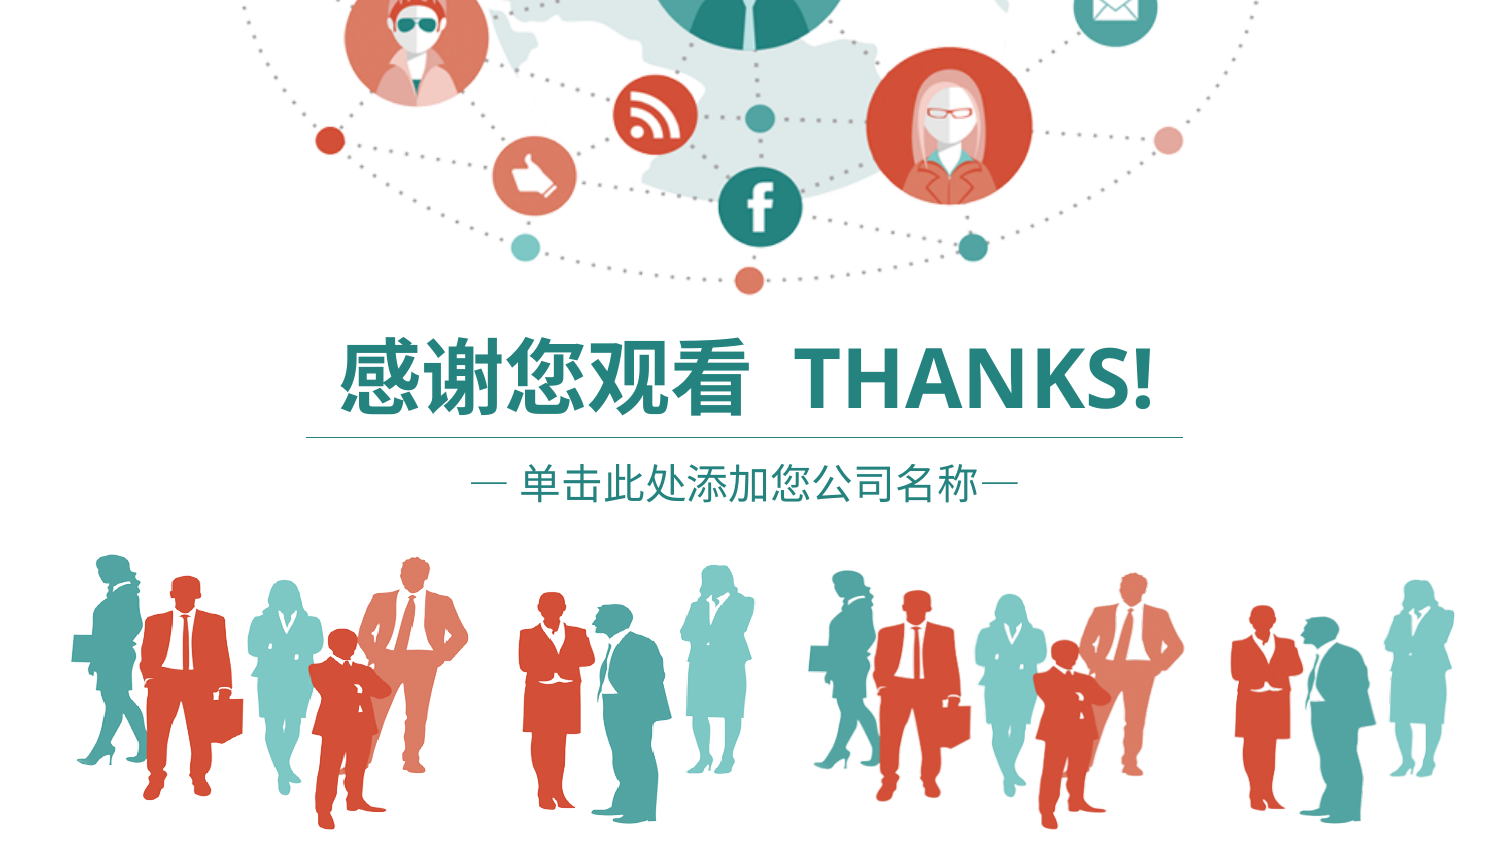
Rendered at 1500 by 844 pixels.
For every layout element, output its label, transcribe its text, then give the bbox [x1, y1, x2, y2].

text_box —单击此处添加您公司名称— [453, 450, 1036, 516]
text_box 感谢您观看 THANKS! [323, 317, 1171, 433]
picture [807, 570, 1455, 830]
picture [241, 0, 1259, 297]
picture [70, 554, 756, 830]
